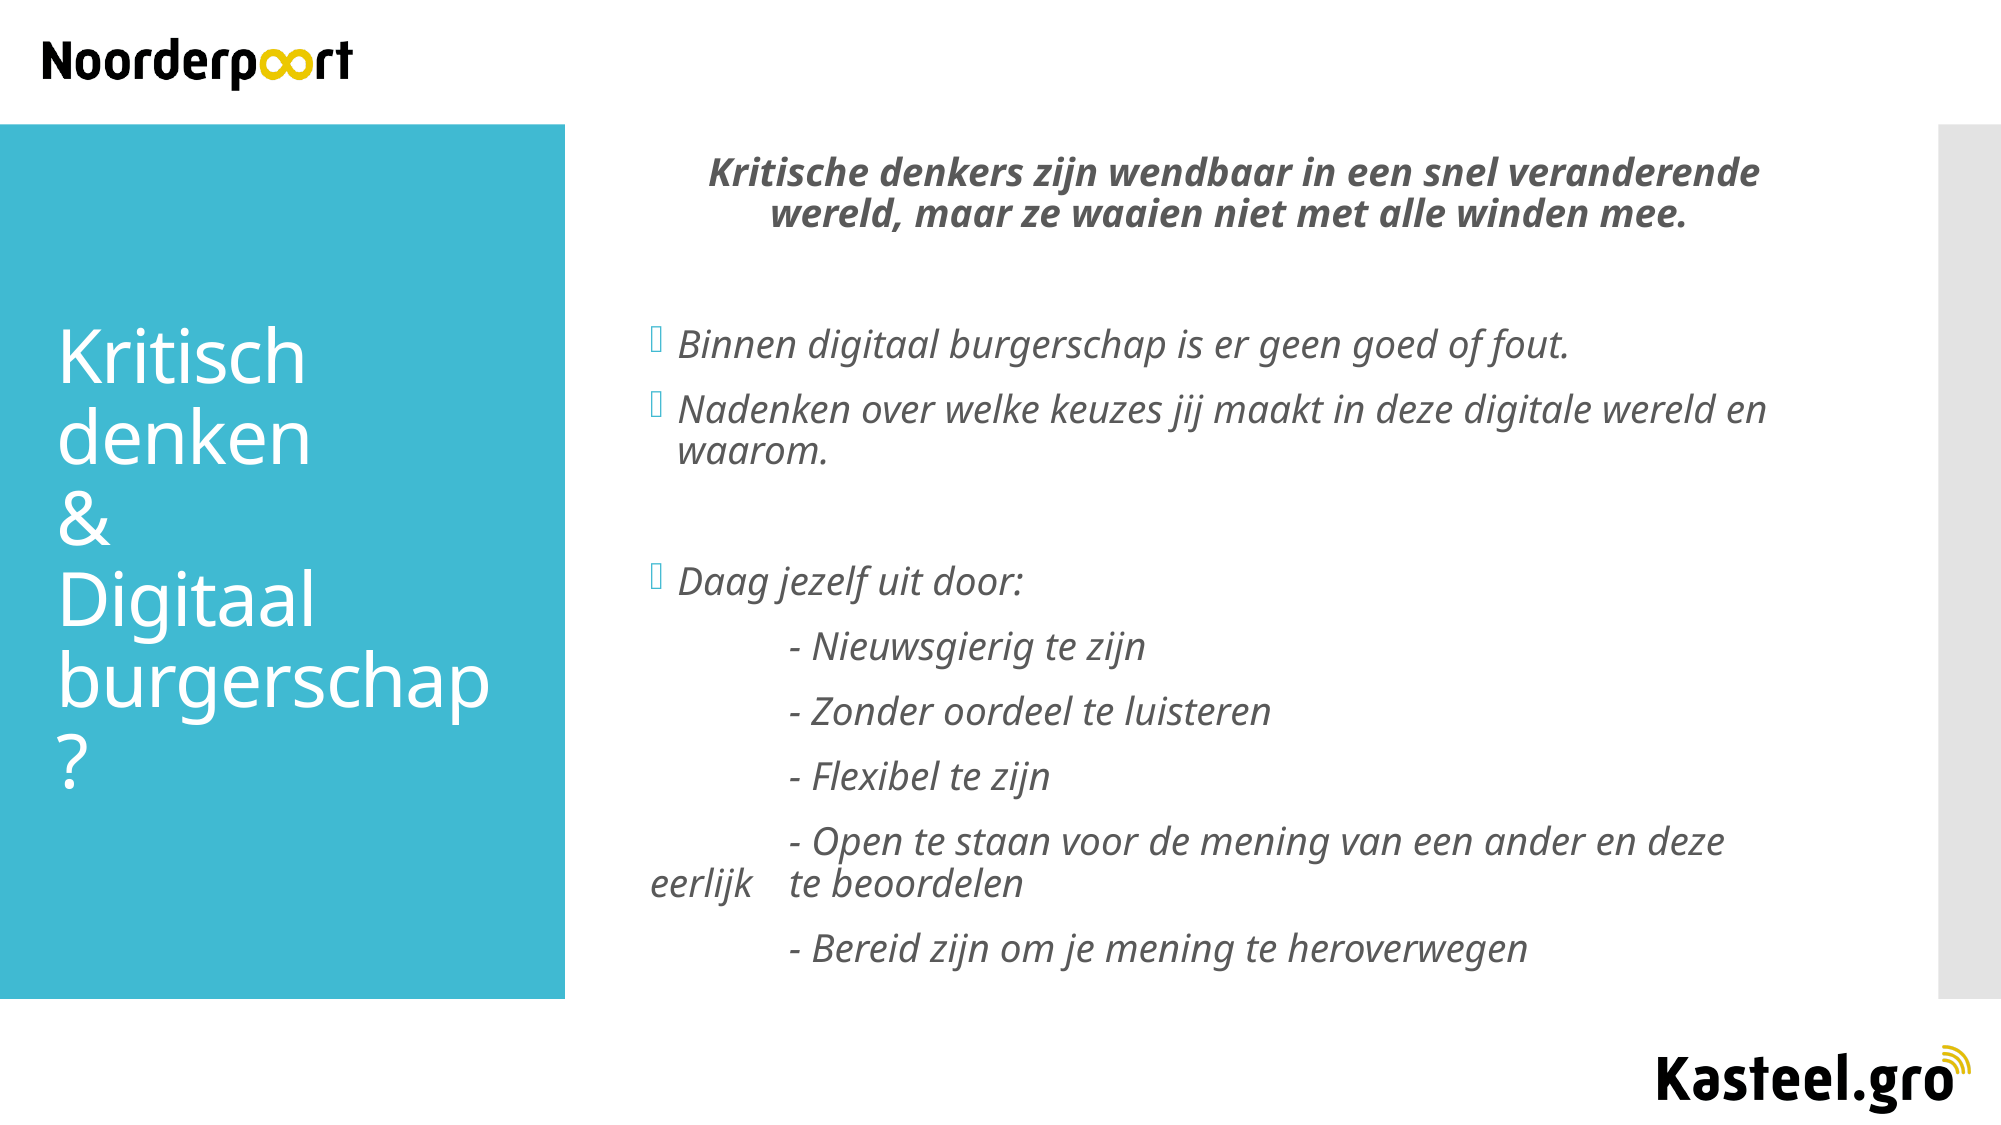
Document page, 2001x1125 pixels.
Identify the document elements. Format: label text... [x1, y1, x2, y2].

title Kritisch denken & Digitaal burgerschap? [41, 184, 525, 940]
picture [1657, 1045, 1971, 1114]
list Kritische denkers zijn wendbaar in een snel veranderende wereld, maar ze waaien niet met alle winden mee. Binnen digitaal burgerschap is er geen goed of fout. Nadenken over welke keuzes jij maakt in deze digitale wereld en waarom. Daag jezelf uit door: - Nieuwsgierig te zijn - Zonder oordeel te luisteren - Flexibel te zijn - Open te staan voor de mening van een ander en deze eerlijk te beoordelen - Bereid zijn om je mening te heroverwegen [634, 141, 1835, 982]
picture [41, 35, 354, 92]
